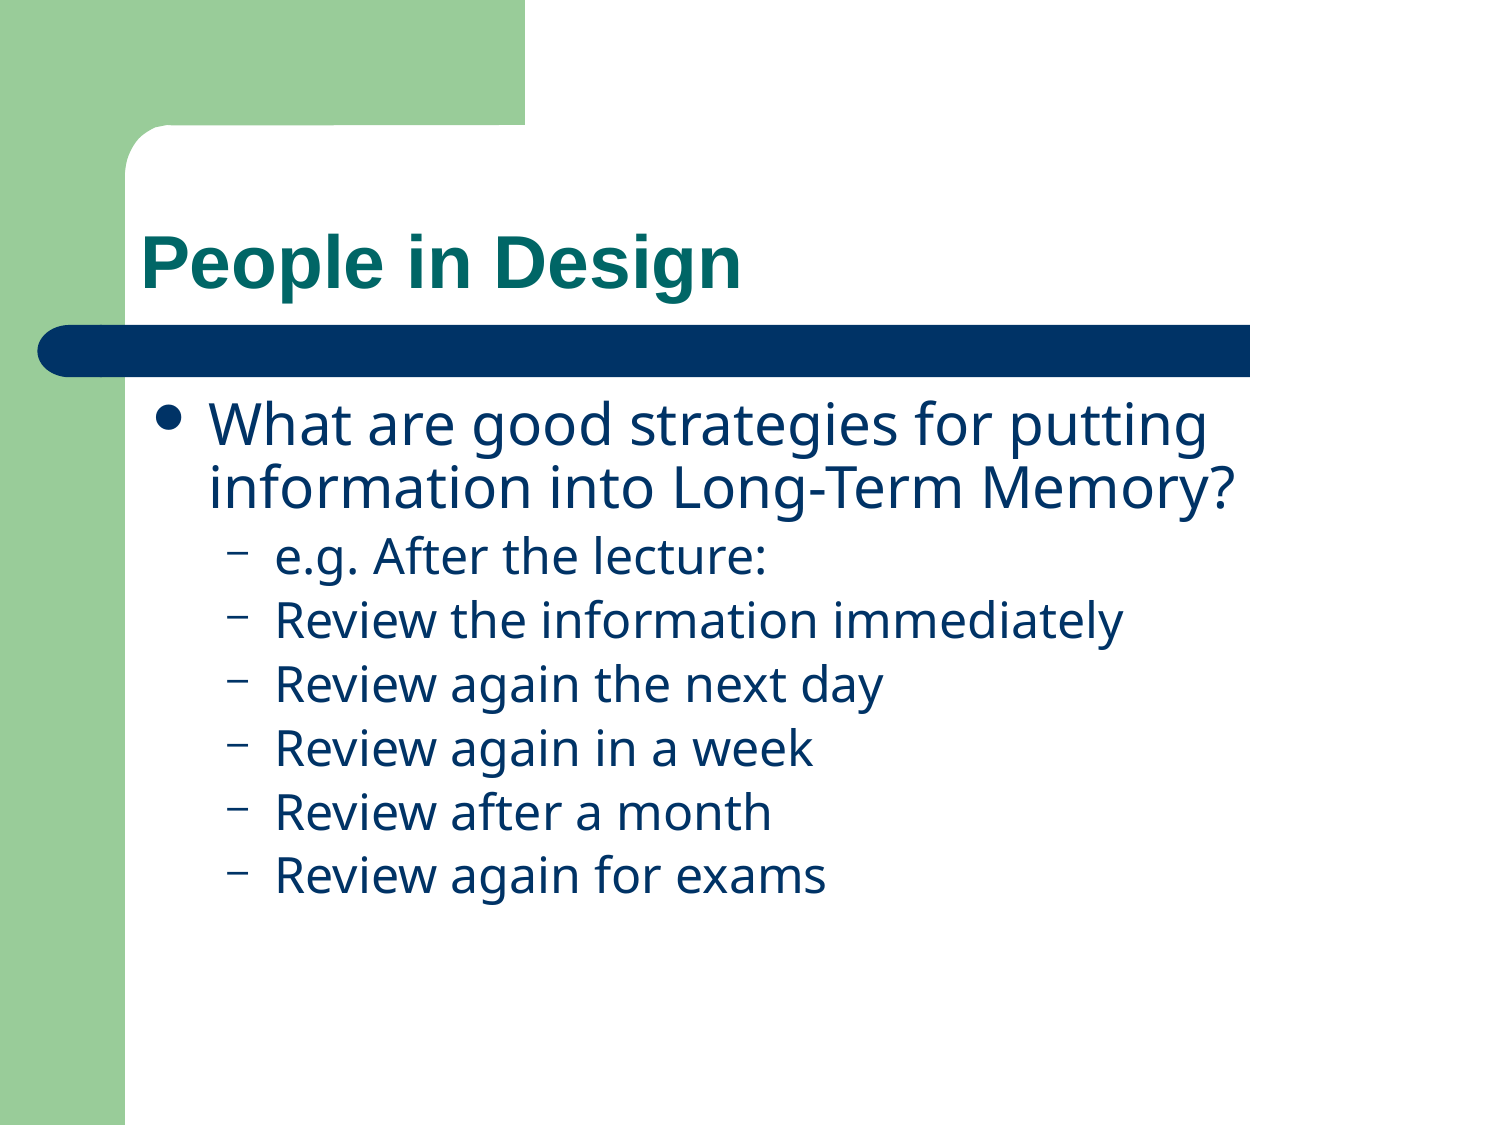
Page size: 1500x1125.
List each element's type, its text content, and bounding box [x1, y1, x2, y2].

title People in Design [124, 124, 1426, 313]
list What are good strategies for putting information into Long-Term Memory? e.g. After the lecture: Review the information immediately Review again the next day Review again in a week Review after a month Review again for exams [137, 387, 1400, 999]
